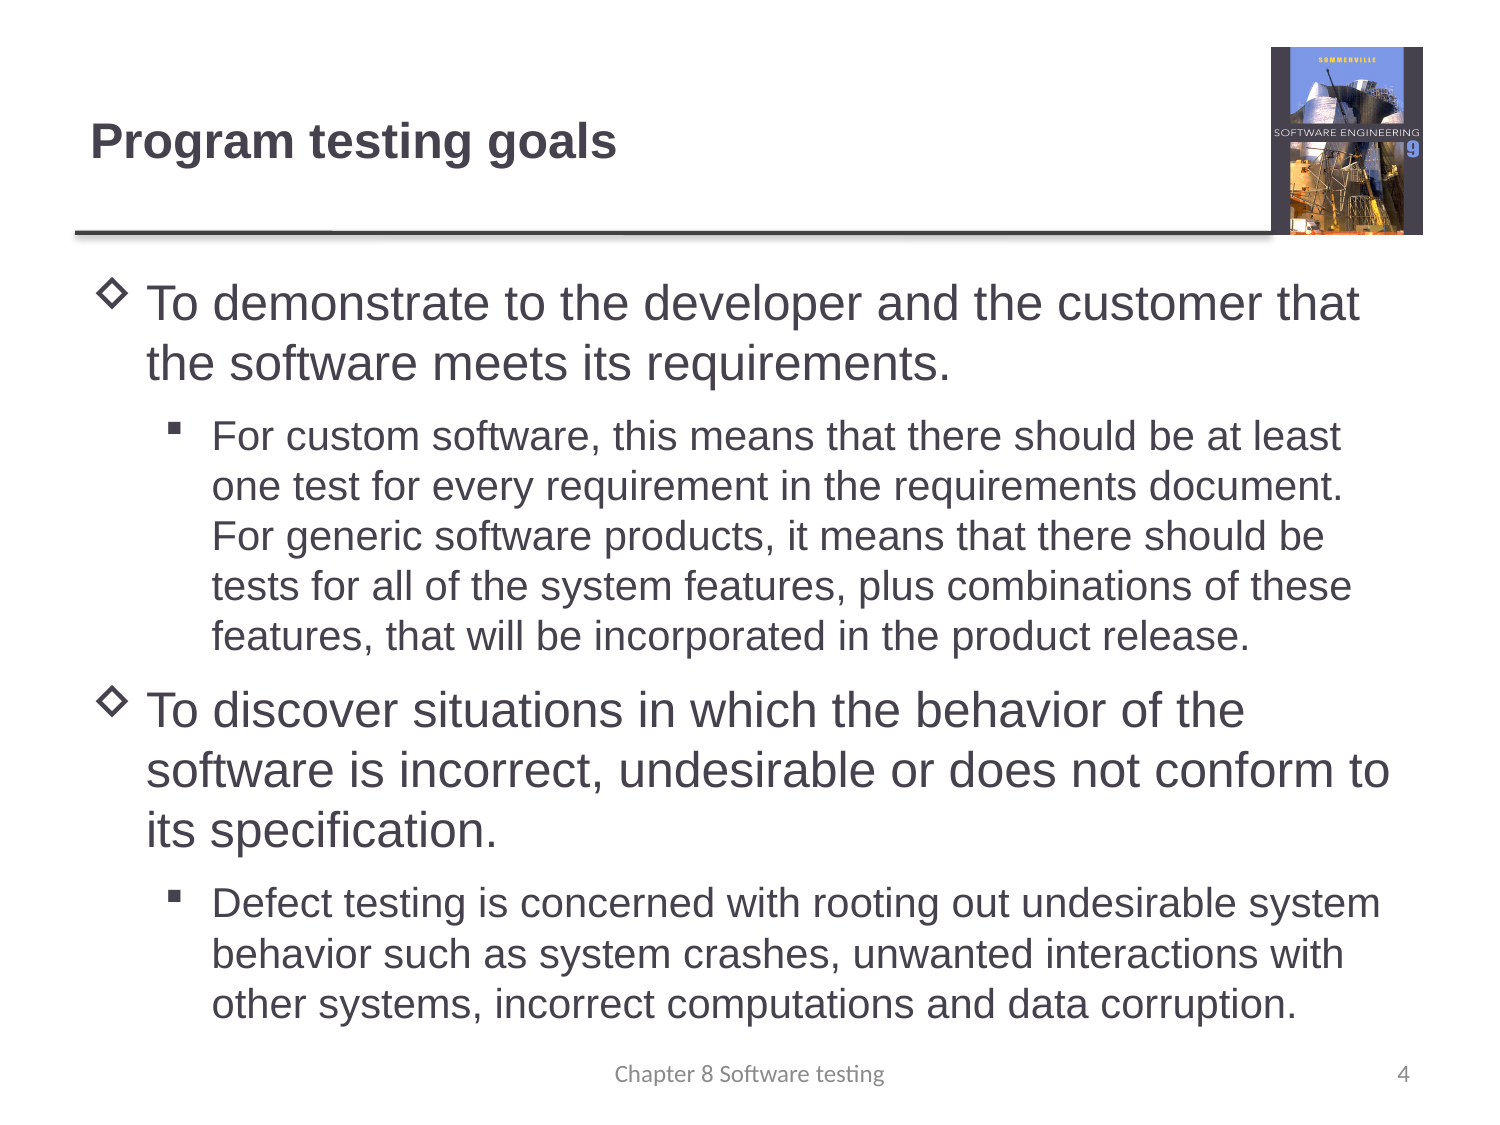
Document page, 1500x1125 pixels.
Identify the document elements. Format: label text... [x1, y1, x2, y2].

title Program testing goals [74, 44, 1272, 233]
picture [1272, 47, 1423, 235]
slide_number 4 [1074, 1042, 1425, 1103]
footer Chapter 8 Software testing [512, 1042, 988, 1103]
list To demonstrate to the developer and the customer that the software meets its requirements. For custom software, this means that there should be at least one test for every requirement in the requirements document. For generic software products, it means that there should be tests for all of the system features, plus combinations of these features, that will be incorporated in the product release. To discover situations in which the behavior of the software is incorrect, undesirable or does not conform to its specification. Defect testing is concerned with rooting out undesirable system behavior such as system crashes, unwanted interactions with other systems, incorrect computations and data corruption. [75, 262, 1425, 1005]
